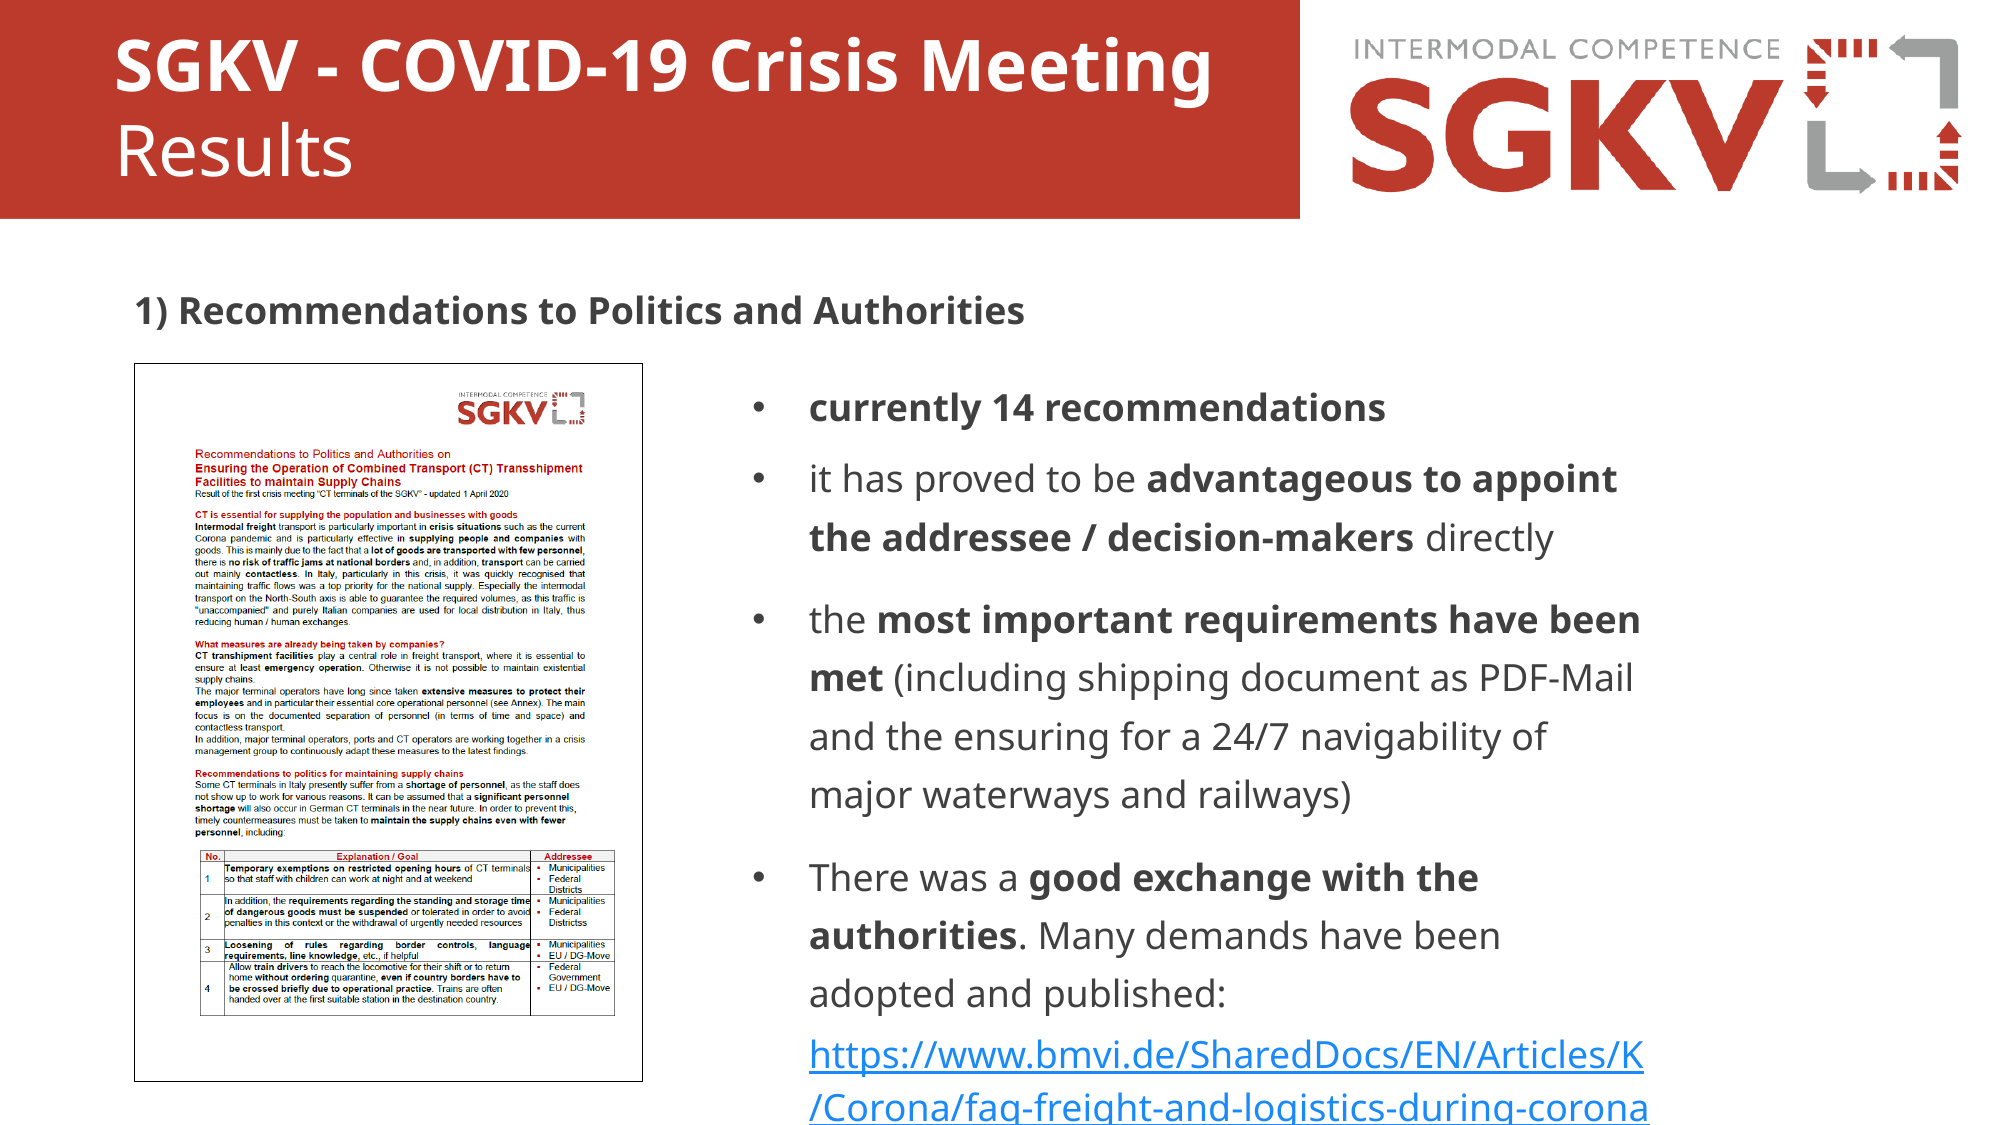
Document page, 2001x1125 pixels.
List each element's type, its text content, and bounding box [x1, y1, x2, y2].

text_box currently 14 recommendations it has proved to be advantageous to appoint the addressee / decision-makers directly the most important requirements have been met (including shipping document as PDF-Mail and the ensuring for a 24/7 navigability of major waterways and railways) There was a good exchange with the authorities. Many demands have been adopted and published: https://www.bmvi.de/SharedDocs/EN/Articles/K/Corona/faq-freight-and-logistics-during-corona.html [737, 363, 1671, 1082]
title SGKV - COVID-19 Crisis Meeting Results [99, 0, 1238, 199]
picture [1350, 34, 1962, 194]
text_box [99, 324, 1681, 1055]
text_box 1) Recommendations to Politics and Authorities [119, 279, 1182, 340]
picture [134, 363, 643, 1082]
